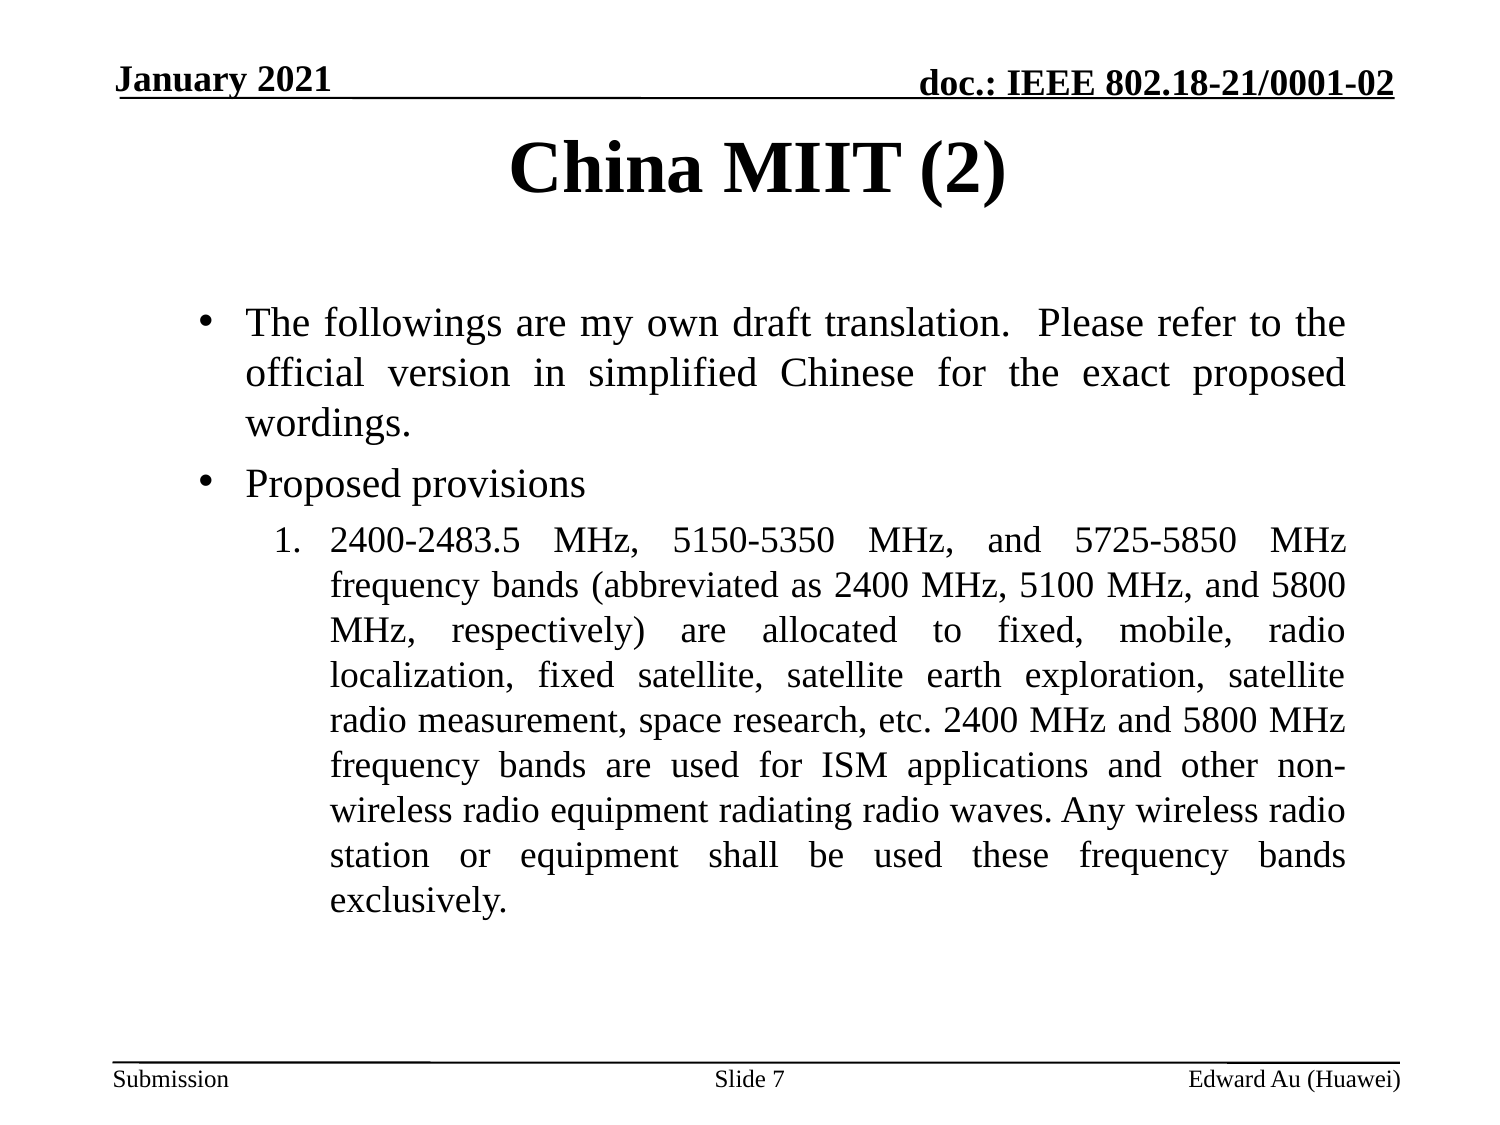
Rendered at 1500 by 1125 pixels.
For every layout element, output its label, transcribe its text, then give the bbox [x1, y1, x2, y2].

list The followings are my own draft translation. Please refer to the official version in simplified Chinese for the exact proposed wordings. Proposed provisions 2400-2483.5 MHz, 5150-5350 MHz, and 5725-5850 MHz frequency bands (abbreviated as 2400 MHz, 5100 MHz, and 5800 MHz, respectively) are allocated to fixed, mobile, radio localization, fixed satellite, satellite earth exploration, satellite radio measurement, space research, etc. 2400 MHz and 5800 MHz frequency bands are used for ISM applications and other non-wireless radio equipment radiating radio waves. Any wireless radio station or equipment shall be used these frequency bands exclusively. [108, 287, 1363, 1063]
footer Edward Au (Huawei) [902, 1061, 1402, 1093]
title China MIIT (2) [120, 99, 1396, 226]
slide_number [114, 54, 493, 100]
slide_number Slide 7 [699, 1061, 800, 1123]
